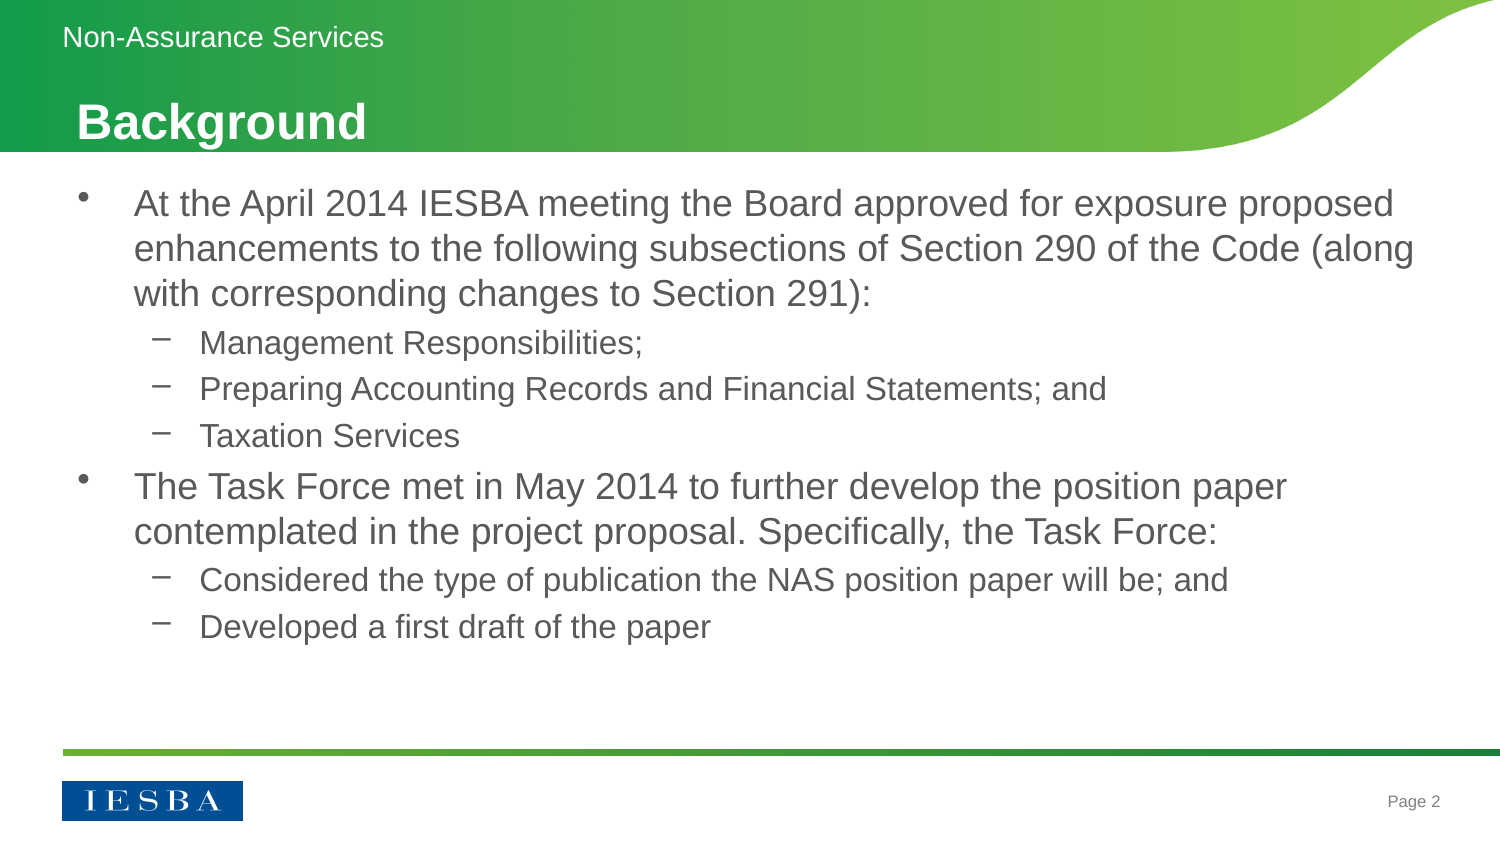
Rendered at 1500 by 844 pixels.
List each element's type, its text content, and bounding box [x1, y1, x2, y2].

list At the April 2014 IESBA meeting the Board approved for exposure proposed enhancements to the following subsections of Section 290 of the Code (along with corresponding changes to Section 291): Management Responsibilities; Preparing Accounting Records and Financial Statements; and Taxation Services The Task Force met in May 2014 to further develop the position paper contemplated in the project proposal. Specifically, the Task Force: Considered the type of publication the NAS position paper will be; and Developed a first draft of the paper [62, 171, 1450, 694]
title Background [62, 56, 1300, 122]
picture [0, 0, 1497, 152]
subtitle Non-Assurance Services [62, 18, 500, 47]
picture [62, 781, 243, 821]
